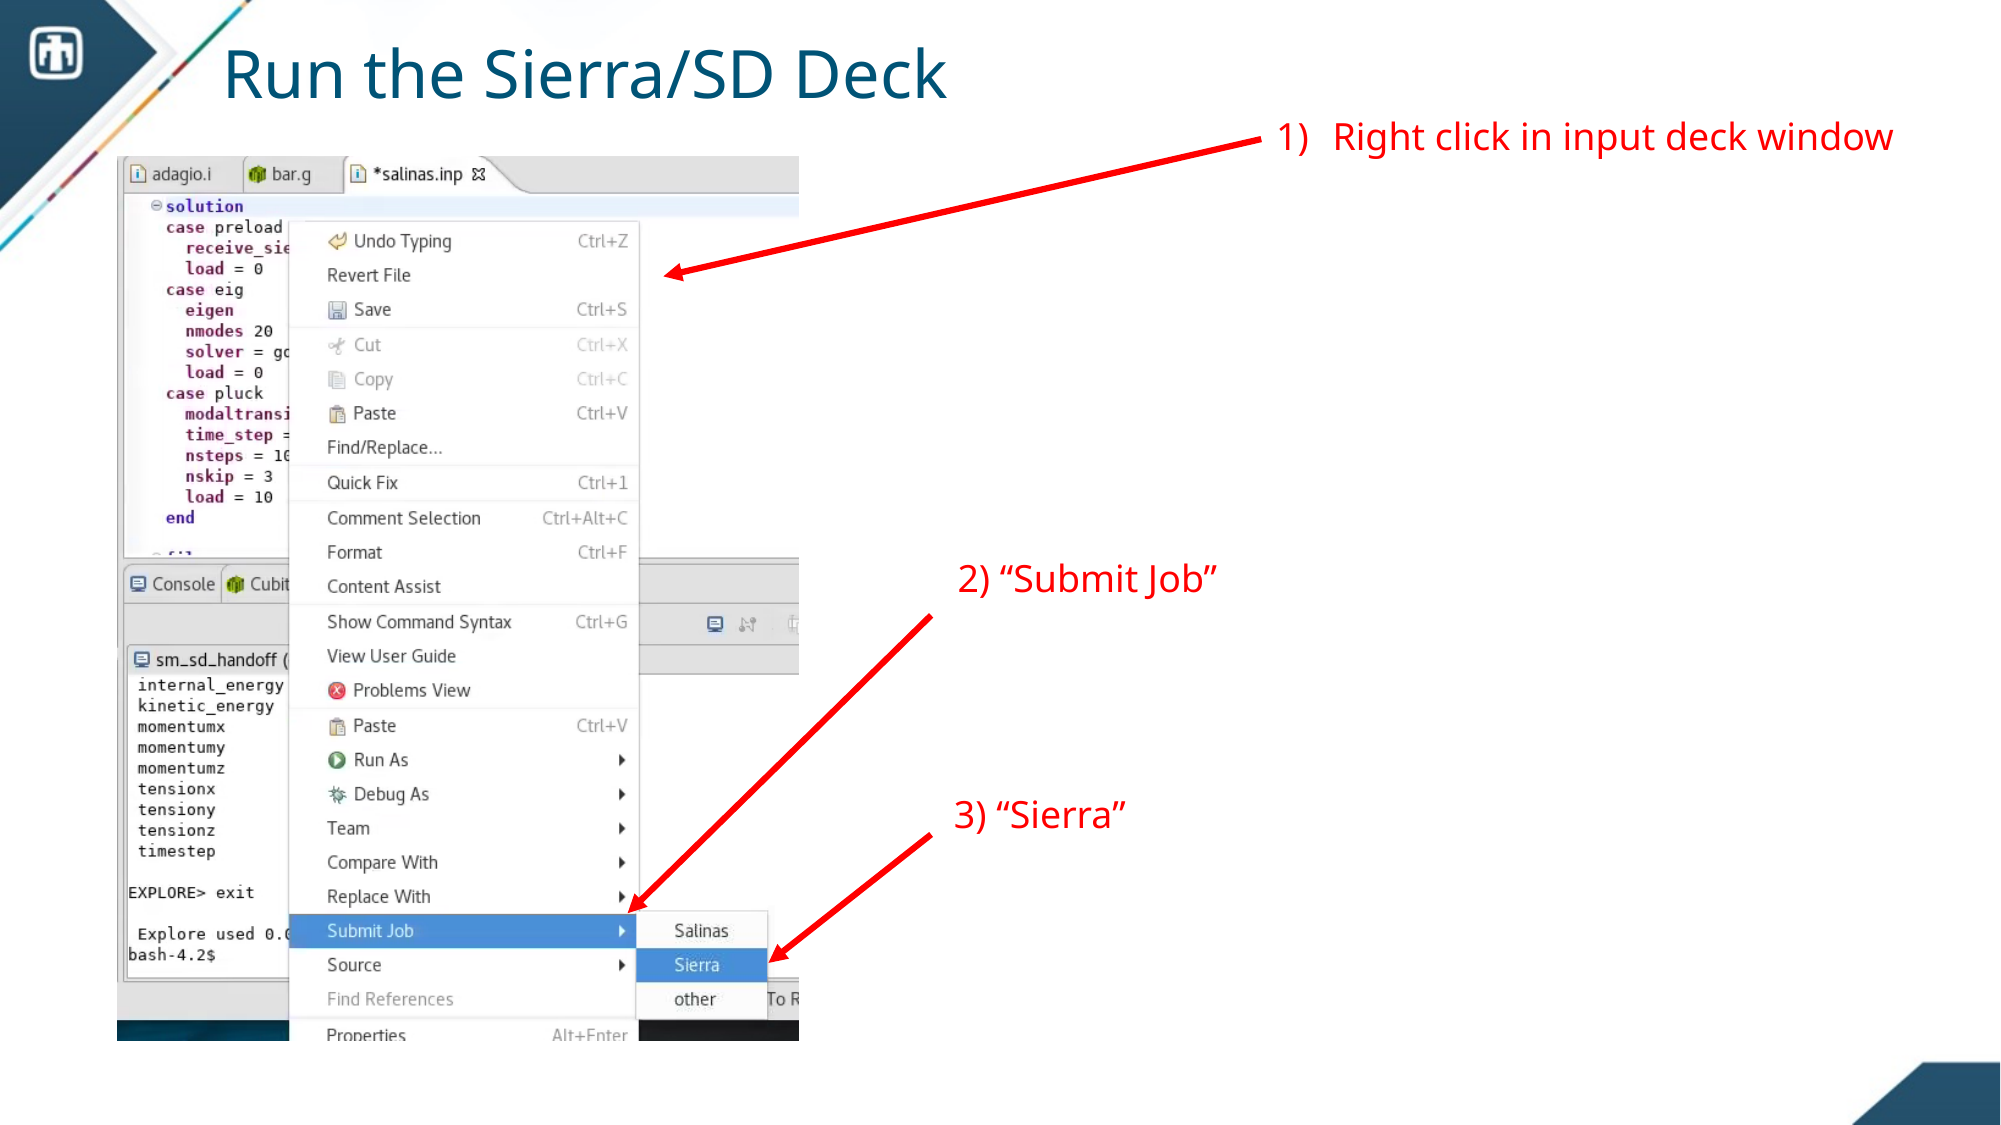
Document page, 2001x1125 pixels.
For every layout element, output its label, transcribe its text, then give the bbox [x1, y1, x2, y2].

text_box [663, 139, 1262, 277]
title Run the Sierra/SD Deck [222, 13, 1879, 141]
text_box Right click in input deck window [1261, 105, 1430, 208]
text_box 3) “Sierra” [938, 783, 1107, 886]
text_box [627, 615, 932, 914]
text_box 2) “Submit Job” [942, 547, 1111, 650]
picture [0, 0, 2001, 1125]
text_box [768, 834, 932, 963]
